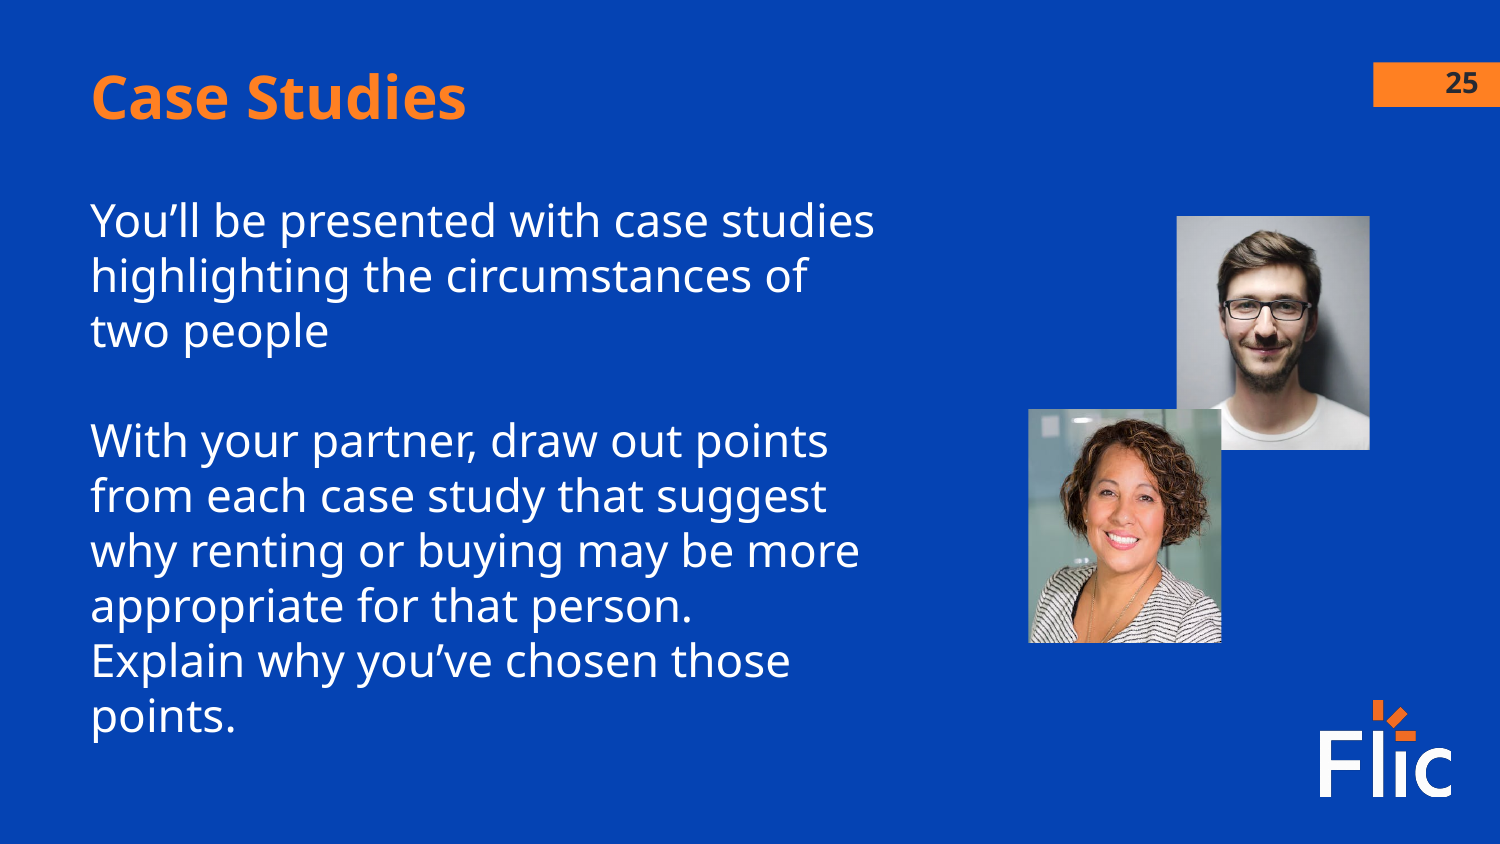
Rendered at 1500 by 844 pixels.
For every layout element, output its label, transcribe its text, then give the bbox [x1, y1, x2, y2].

picture [1028, 215, 1370, 643]
text_box You’ll be presented with case studies highlighting the circumstances of two people With your partner, draw out points from each case study that suggest why renting or buying may be more appropriate for that person. Explain why you’ve chosen those points. [74, 176, 908, 757]
slide_number ‹#› [1423, 66, 1500, 104]
text_box Case Studies [74, 44, 998, 147]
picture [1320, 700, 1451, 797]
